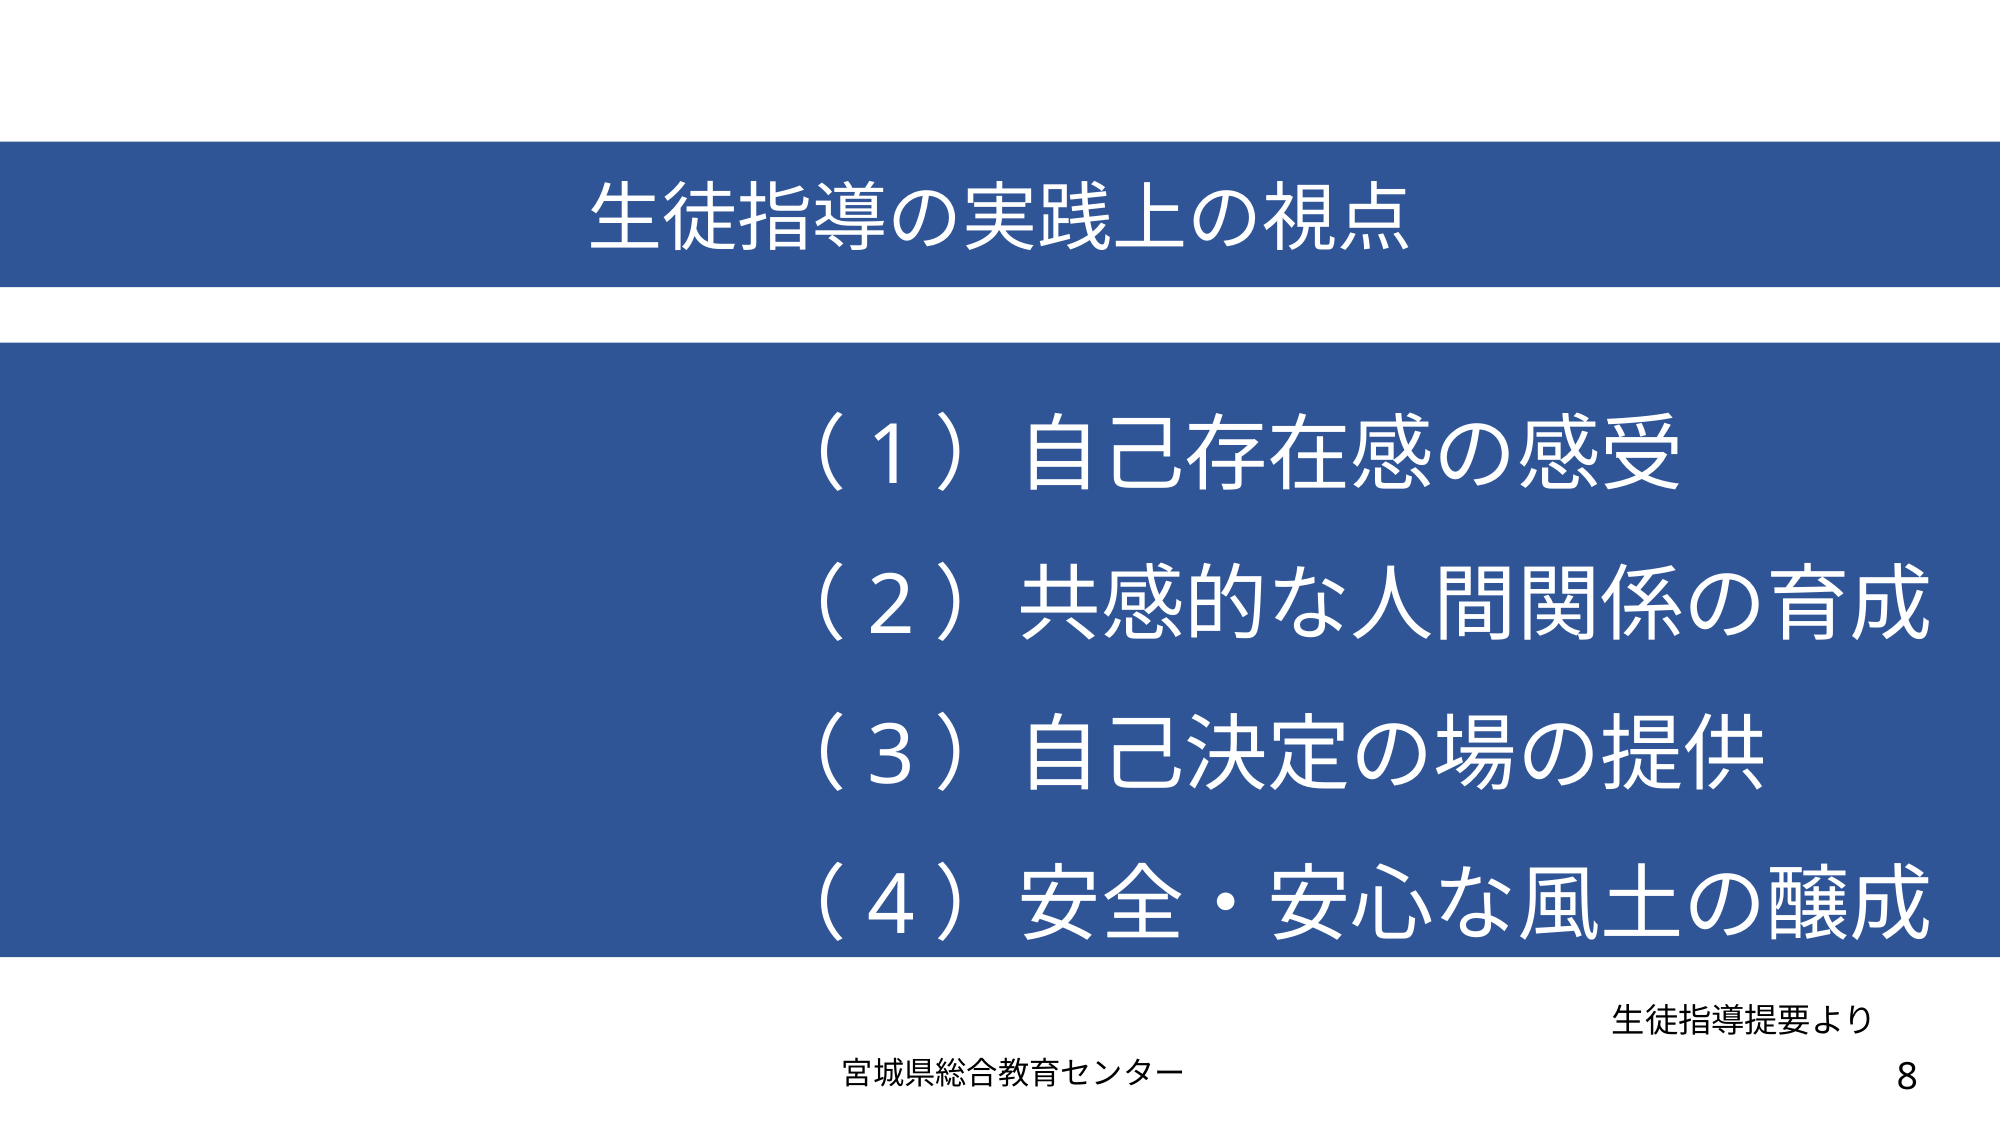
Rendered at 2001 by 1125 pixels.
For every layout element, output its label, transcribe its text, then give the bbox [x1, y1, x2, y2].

text_box 生徒指導提要より [1597, 991, 2000, 1047]
text_box 生徒指導の実践上の視点 [0, 141, 2000, 288]
text_box （1）自己存在感の感受 （2）共感的な人間関係の育成 （3）自己決定の場の提供 （4）安全・安心な風土の醸成 [0, 342, 2000, 958]
